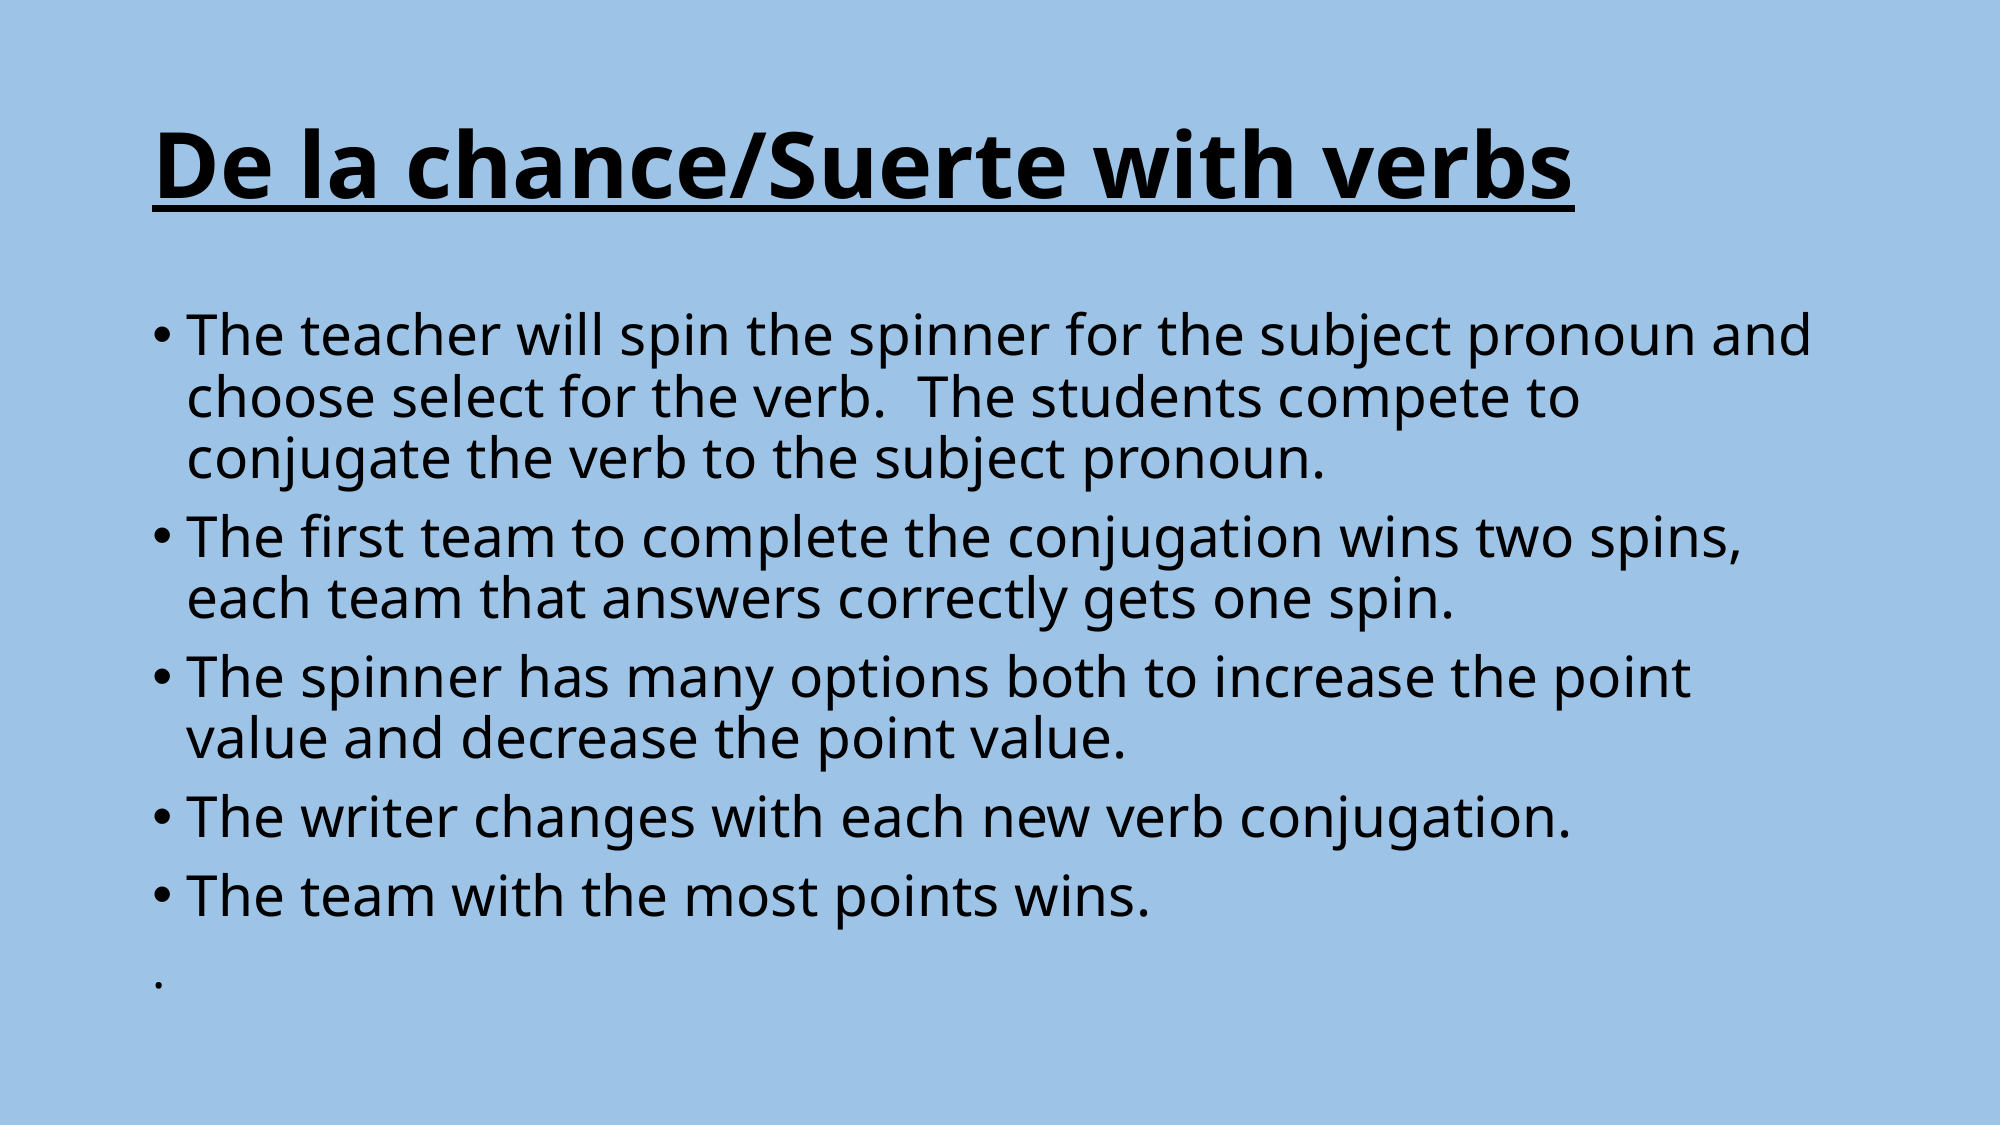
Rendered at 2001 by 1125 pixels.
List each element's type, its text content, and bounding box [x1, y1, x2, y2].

title De la chance/Suerte with verbs [137, 59, 1863, 278]
list The teacher will spin the spinner for the subject pronoun and choose select for the verb. The students compete to conjugate the verb to the subject pronoun. The first team to complete the conjugation wins two spins, each team that answers correctly gets one spin. The spinner has many options both to increase the point value and decrease the point value. The writer changes with each new verb conjugation. The team with the most points wins. . [137, 299, 1863, 1014]
